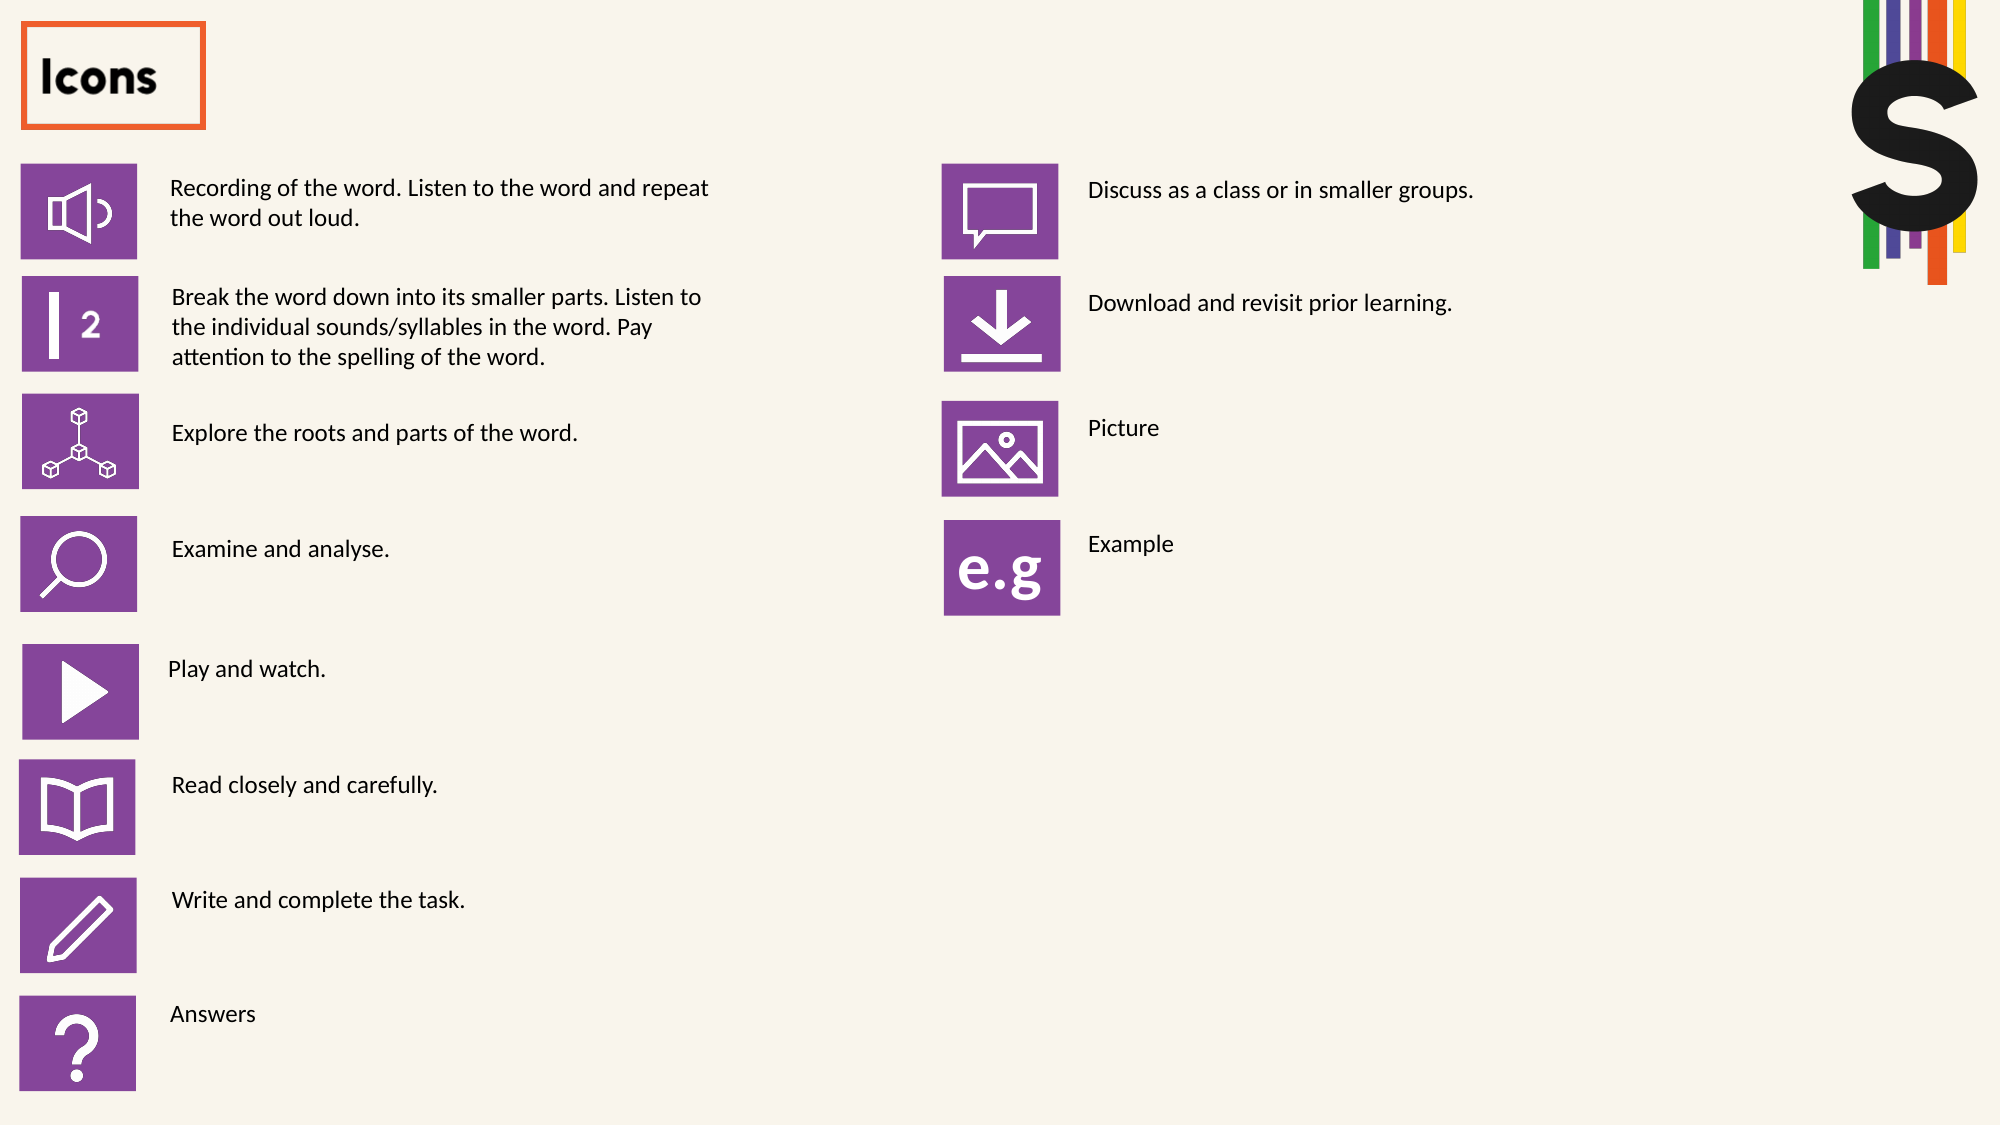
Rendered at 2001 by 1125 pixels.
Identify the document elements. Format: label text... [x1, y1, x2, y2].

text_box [19, 995, 136, 1092]
text_box Examine and analyse. [157, 525, 755, 571]
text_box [22, 644, 139, 740]
text_box Picture [1074, 403, 1671, 449]
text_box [20, 163, 138, 260]
text_box Download and revisit prior learning. [1073, 279, 1671, 324]
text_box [941, 163, 1059, 267]
text_box Write and complete the task. [158, 875, 755, 921]
text_box Break the word down into its smaller parts. Listen to the individual sounds/syllables in the word. Pay attention to the spelling of the word. [157, 272, 755, 378]
text_box Explore the roots and parts of the word. [157, 409, 755, 455]
picture [8, 21, 206, 137]
text_box Read closely and carefully. [157, 761, 755, 806]
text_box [2, 851, 158, 1007]
text_box Recording of the word. Listen to the word and repeat the word out loud. [155, 163, 753, 239]
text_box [20, 516, 138, 612]
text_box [22, 393, 139, 490]
text_box Example [1106, 520, 1671, 566]
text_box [21, 276, 142, 372]
picture [1829, 0, 2000, 312]
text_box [926, 378, 1074, 526]
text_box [18, 750, 136, 851]
text_box Play and watch. [153, 645, 751, 690]
text_box Discuss as a class or in smaller groups. [1073, 166, 1671, 211]
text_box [943, 276, 1061, 372]
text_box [943, 515, 1106, 616]
text_box Answers [155, 990, 753, 1036]
